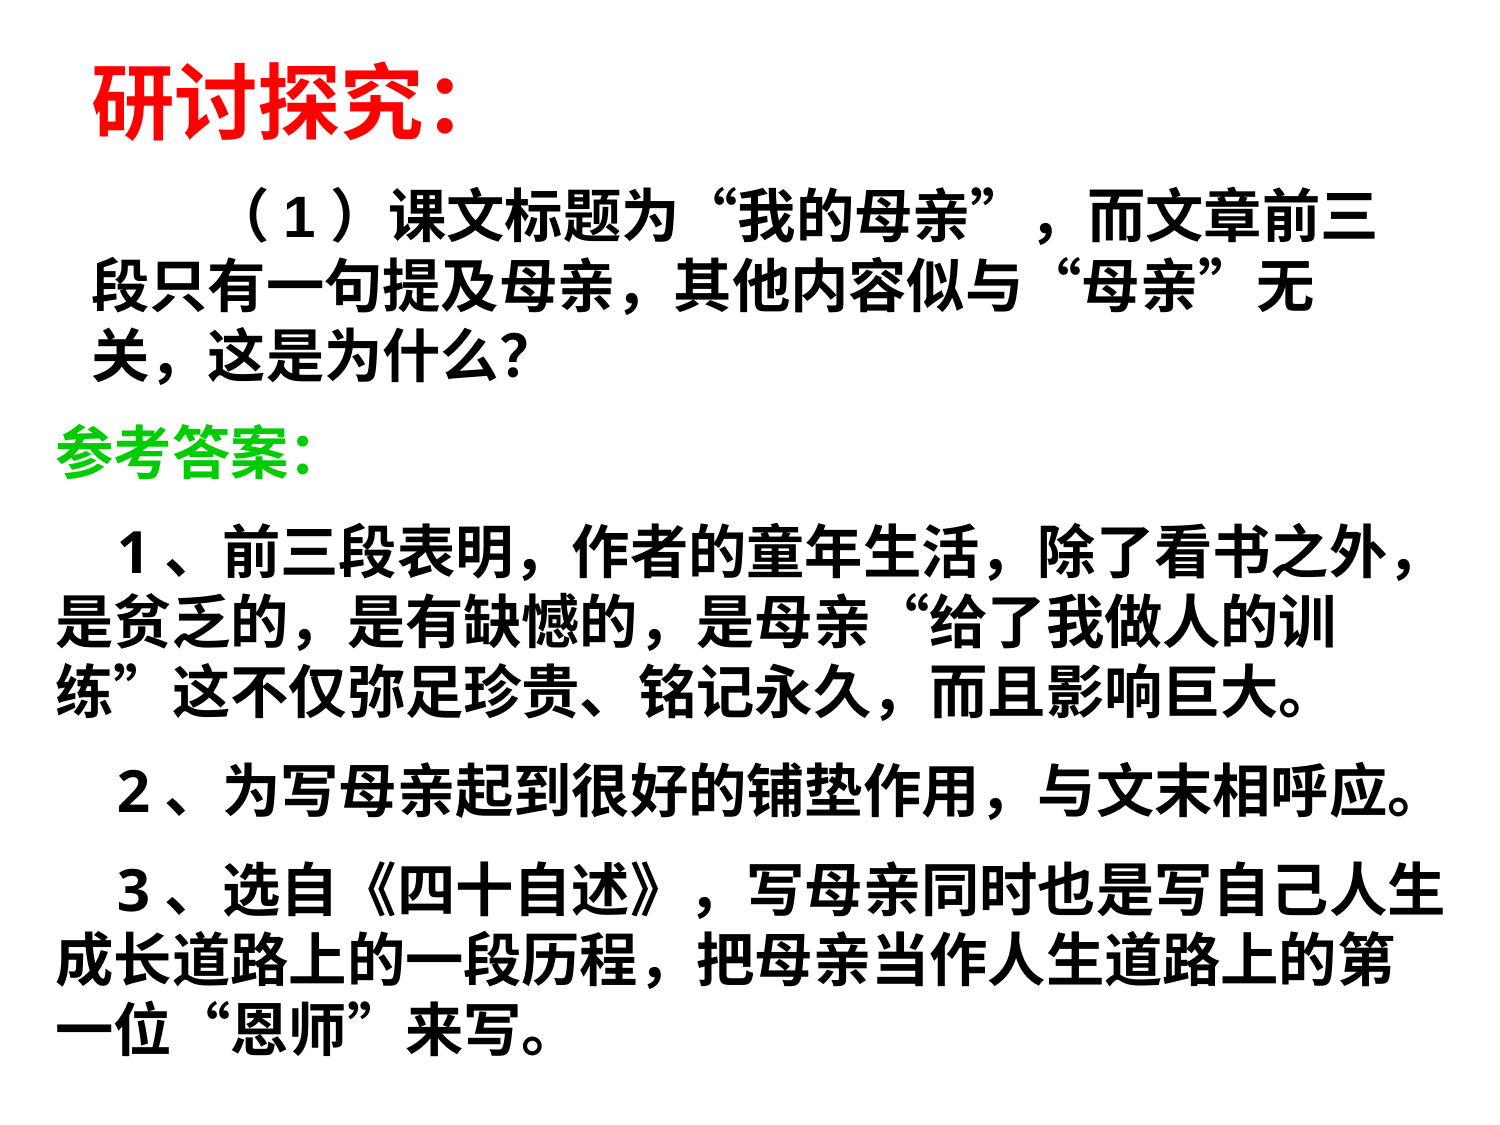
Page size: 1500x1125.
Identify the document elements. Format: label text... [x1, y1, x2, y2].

text_box 研讨探究： （1）课文标题为“我的母亲”，而文章前三段只有一句提及母亲，其他内容似与“母亲”无关，这是为什么？ [76, 42, 1430, 397]
text_box 参考答案： 1、前三段表明，作者的童年生活，除了看书之外，是贫乏的，是有缺憾的，是母亲“给了我做人的训练”这不仅弥足珍贵、铭记永久，而且影响巨大。 2、为写母亲起到很好的铺垫作用，与文末相呼应。 3、选自《四十自述》，写母亲同时也是写自己人生成长道路上的一段历程，把母亲当作人生道路上的第一位“恩师”来写。 [41, 408, 1465, 1071]
